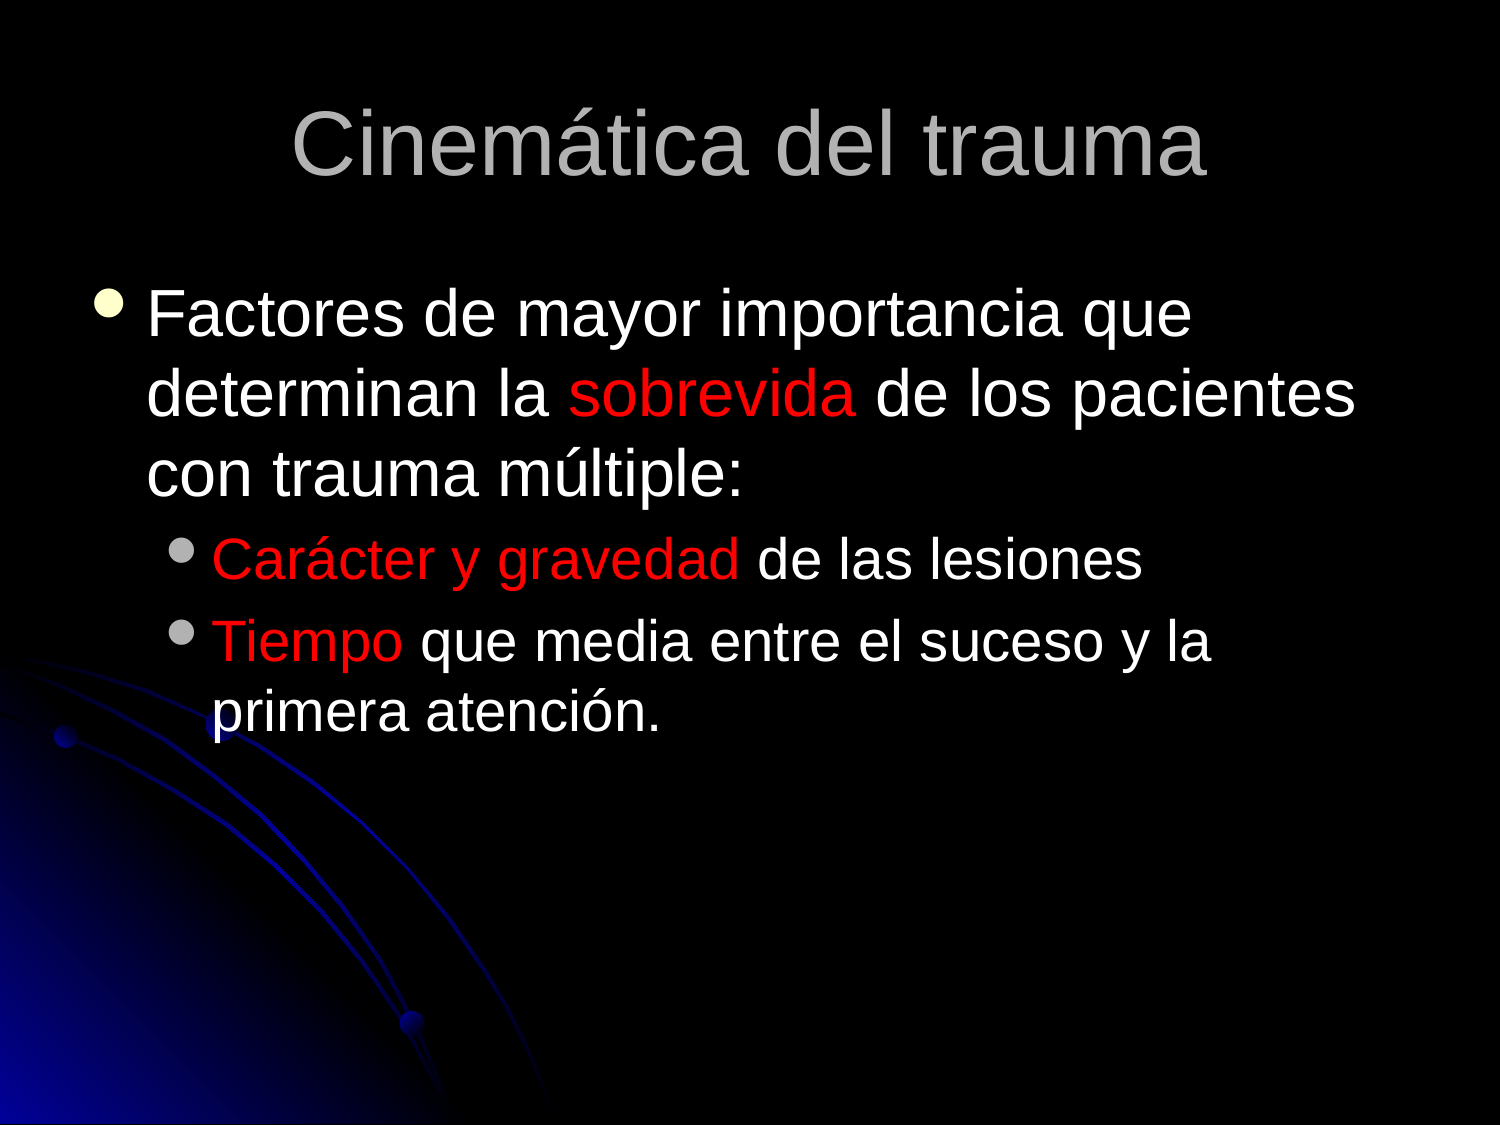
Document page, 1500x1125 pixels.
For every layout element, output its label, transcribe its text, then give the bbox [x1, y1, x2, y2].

title Cinemática del trauma [74, 45, 1426, 233]
list Factores de mayor importancia que determinan la sobrevida de los pacientes con trauma múltiple: Carácter y gravedad de las lesiones Tiempo que media entre el suceso y la primera atención. [74, 262, 1426, 1006]
